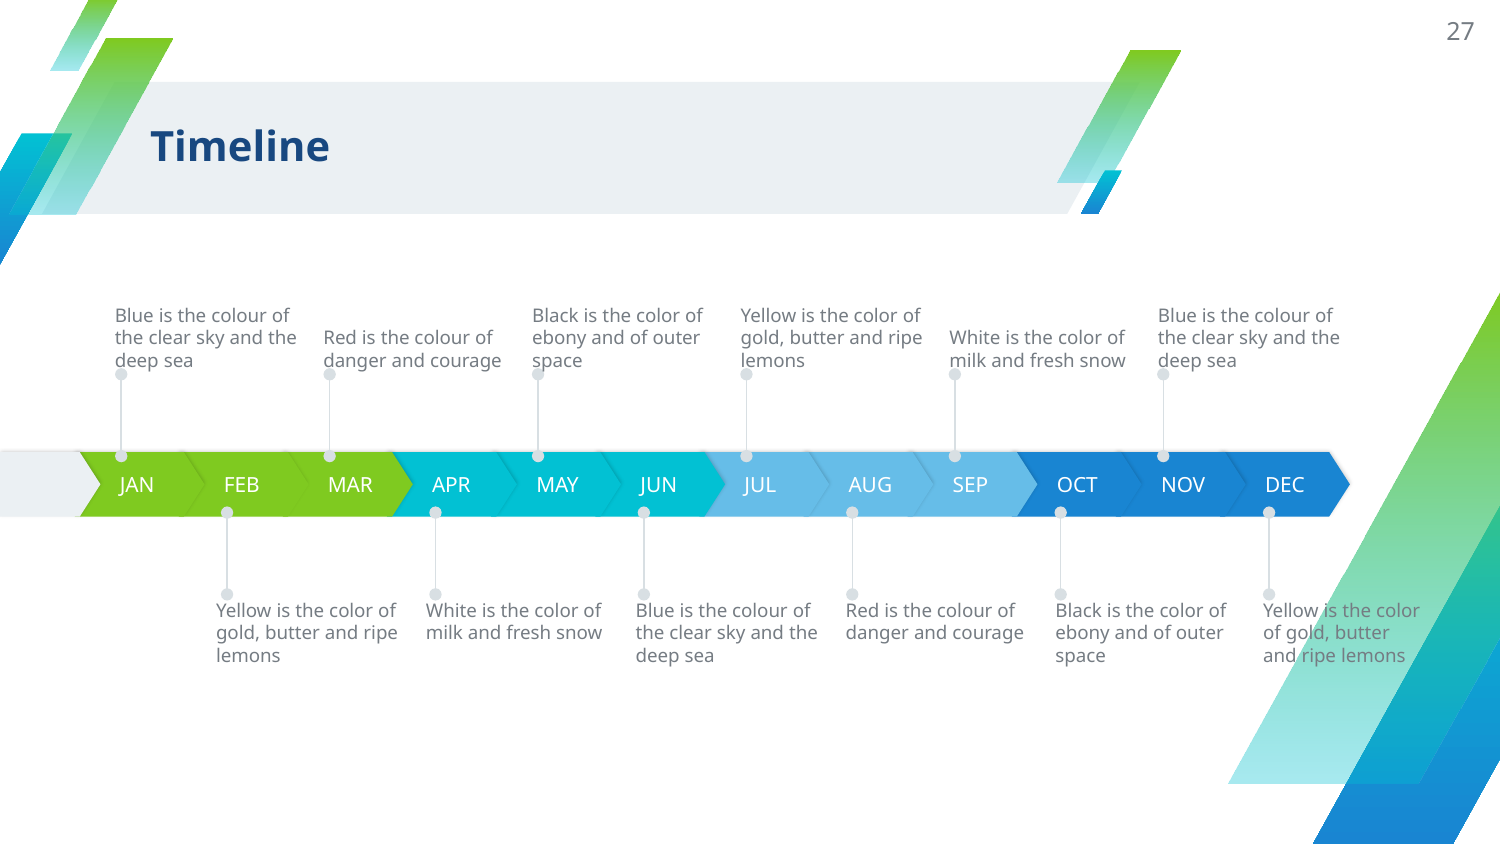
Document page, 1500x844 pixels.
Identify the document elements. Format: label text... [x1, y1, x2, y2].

text_box Black is the color of ebony and of outer space [1055, 598, 1253, 686]
text_box DEC [1229, 452, 1350, 517]
text_box FEB [187, 452, 309, 517]
text_box NOV [1125, 452, 1246, 517]
text_box [0, 452, 101, 517]
text_box JUL [708, 452, 830, 517]
text_box Red is the colour of danger and courage [845, 598, 1043, 686]
text_box Yellow is the color of gold, butter and ripe lemons [1263, 598, 1427, 686]
text_box JAN [83, 452, 205, 517]
text_box MAR [291, 452, 413, 517]
text_box APR [396, 452, 517, 517]
text_box Blue is the colour of the clear sky and the deep sea [635, 598, 833, 686]
text_box JUN [604, 452, 726, 517]
text_box OCT [1020, 452, 1142, 517]
text_box White is the color of milk and fresh snow [425, 598, 623, 686]
text_box Yellow is the color of gold, butter and ripe lemons [215, 598, 414, 686]
title Timeline [150, 81, 1139, 215]
text_box Blue is the colour of the clear sky and the deep sea [114, 283, 312, 371]
text_box Black is the color of ebony and of outer space [532, 283, 730, 371]
text_box SEP [916, 452, 1038, 517]
text_box AUG [812, 452, 934, 517]
slide_number ‹#› [1403, 0, 1475, 65]
text_box Blue is the colour of the clear sky and the deep sea [1157, 283, 1356, 371]
text_box MAY [500, 452, 622, 517]
text_box Red is the colour of danger and courage [323, 283, 521, 371]
text_box White is the color of milk and fresh snow [949, 283, 1147, 371]
text_box Yellow is the color of gold, butter and ripe lemons [740, 283, 938, 371]
